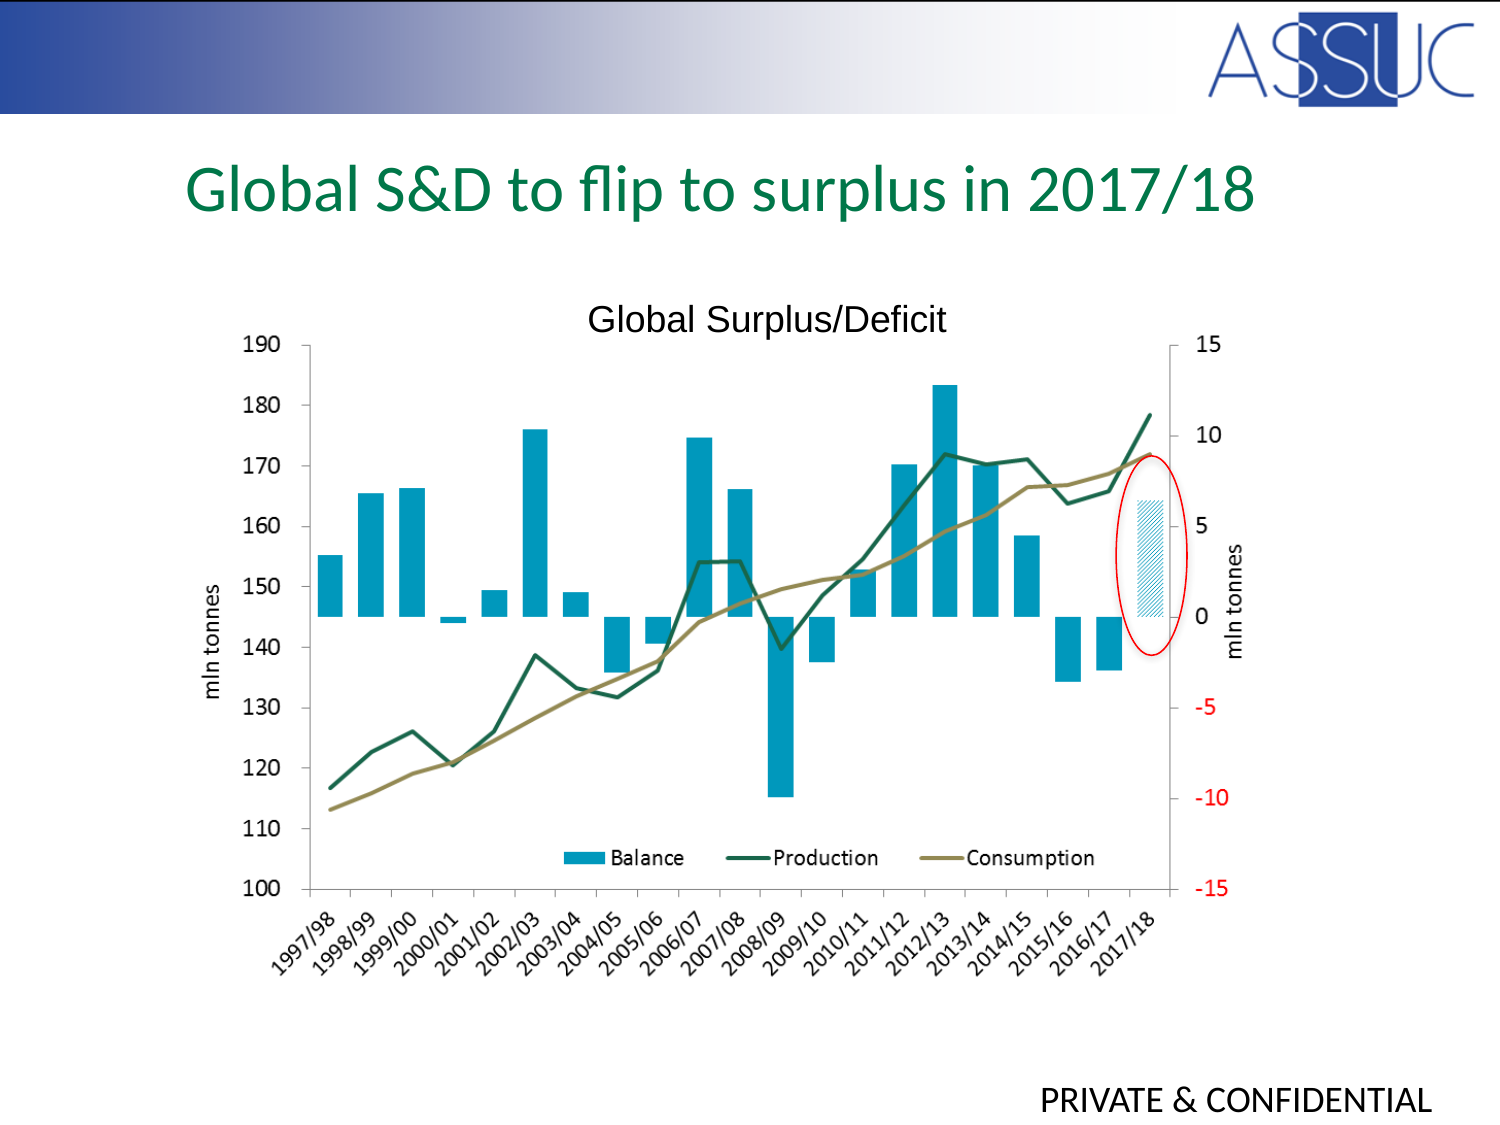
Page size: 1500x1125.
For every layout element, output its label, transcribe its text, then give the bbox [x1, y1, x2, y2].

picture [184, 317, 1259, 992]
text_box Global S&D to flip to surplus in 2017/18 [171, 137, 1400, 232]
text_box PRIVATE & CONFIDENTIAL [1025, 1068, 1500, 1125]
text_box Global Surplus/Deficit [572, 287, 987, 316]
picture [0, 0, 1500, 114]
